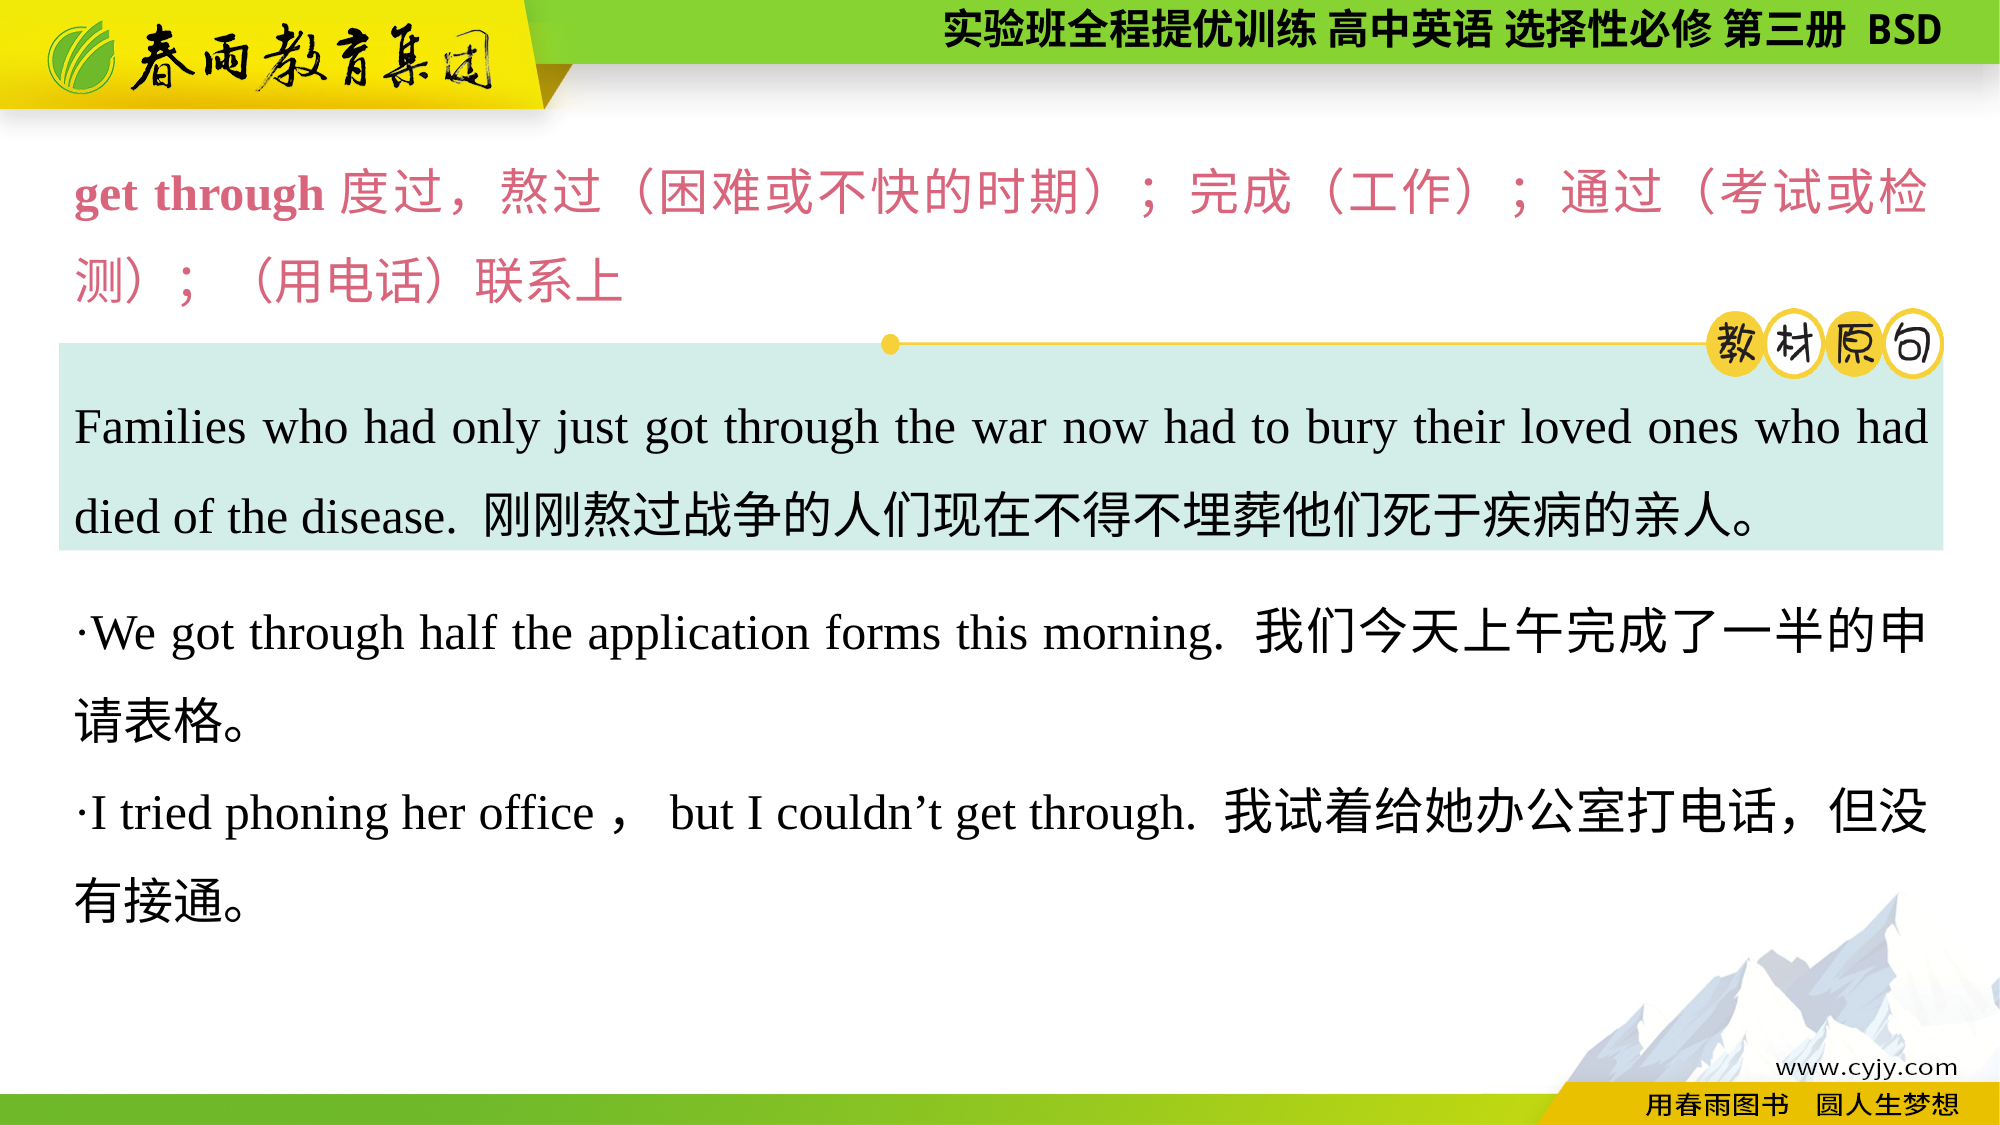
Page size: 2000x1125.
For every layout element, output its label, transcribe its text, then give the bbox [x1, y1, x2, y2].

text_box ·We got through half the application forms this morning. 我们今天上午完成了一半的申请表格。 ·I tried phoning her office，but I couldn’t get through. 我试着给她办公室打电话，但没有接通。 [59, 561, 1944, 937]
list get through度过，熬过（困难或不快的时期）；完成（工作）；通过（考试或检测）；（用电话）联系上 [59, 122, 1944, 308]
picture [0, 0, 2000, 1125]
text_box Families who had only just got through the war now had to bury their loved ones who had died of the disease. 刚刚熬过战争的人们现在不得不埋葬他们死于疾病的亲人。 [59, 343, 1944, 551]
